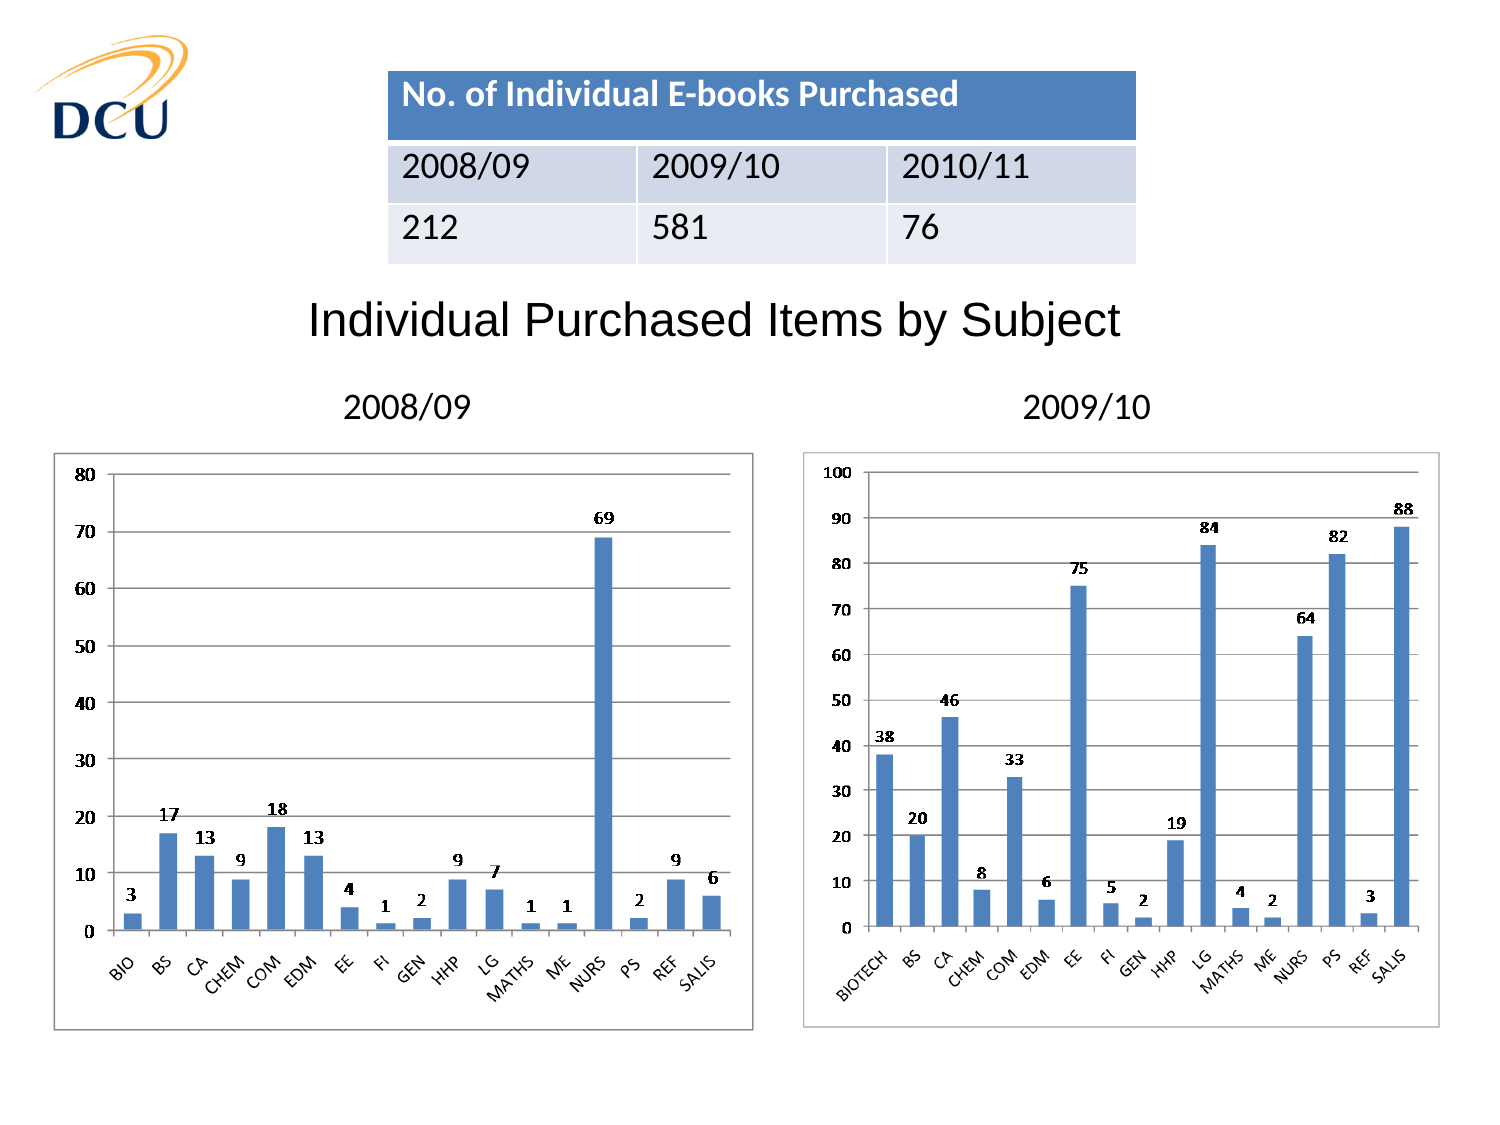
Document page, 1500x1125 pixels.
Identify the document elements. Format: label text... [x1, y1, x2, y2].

text_box Individual Purchased Items by Subject [292, 281, 1231, 354]
text_box 2008/09 [328, 374, 563, 435]
text_box 2009/10 [1007, 374, 1243, 435]
table_cell 212 [388, 205, 636, 264]
table_cell 2010/11 [888, 146, 1136, 203]
table_cell 2008/09 [388, 146, 636, 203]
table_cell 76 [888, 205, 1136, 264]
table_cell 2009/10 [638, 146, 886, 203]
picture [46, 445, 760, 1038]
table_header No. of Individual E-books Purchased [388, 71, 1136, 140]
table_cell 581 [638, 205, 886, 264]
picture [796, 445, 1446, 1034]
picture [34, 34, 188, 139]
